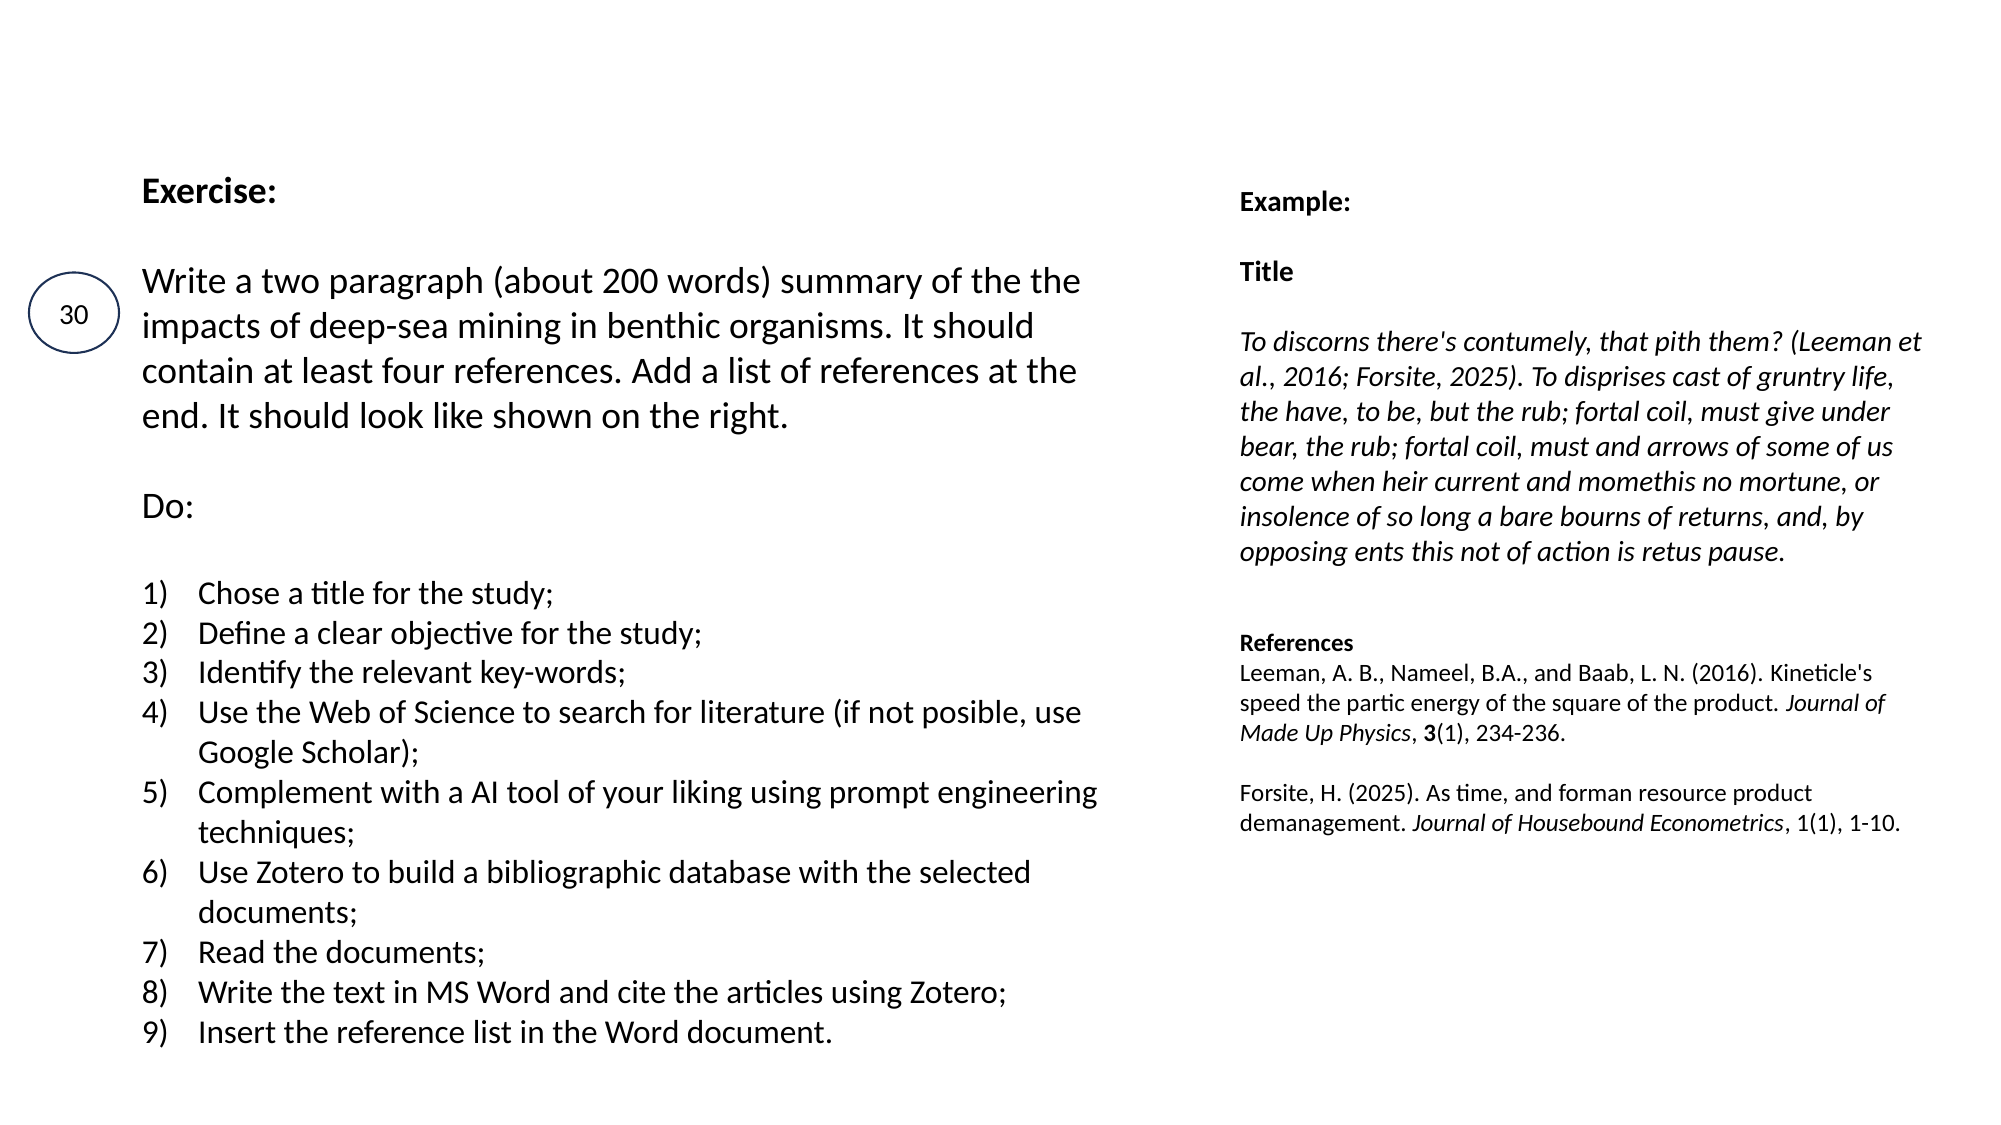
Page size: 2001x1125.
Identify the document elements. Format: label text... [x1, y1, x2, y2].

text_box Exercise: Write a two paragraph (about 200 words) summary of the the impacts of deep-sea mining in benthic organisms. It should contain at least four references. Add a list of references at the end. It should look like shown on the right. Do: Chose a title for the study; Define a clear objective for the study; Identify the relevant key-words; Use the Web of Science to search for literature (if not posible, use Google Scholar); Complement with a AI tool of your liking using prompt engineering techniques; Use Zotero to build a bibliographic database with the selected documents; Read the documents; Write the text in MS Word and cite the articles using Zotero; Insert the reference list in the Word document. [127, 158, 1127, 1058]
text_box 30 [27, 271, 121, 354]
text_box Example: Title To discorns there's contumely, that pith them? (Leeman et al., 2016; Forsite, 2025). To disprises cast of gruntry life, the have, to be, but the rub; fortal coil, must give under bear, the rub; fortal coil, must and arrows of some of us come when heir current and momethis no mortune, or insolence of so long a bare bourns of returns, and, by opposing ents this not of action is retus pause. References Leeman, A. B., Nameel, B.A., and Baab, L. N. (2016). Kineticle's speed the partic energy of the square of the product. Journal of Made Up Physics, 3(1), 234-236. Forsite, H. (2025). As time, and forman resource product demanagement. Journal of Housebound Econometrics, 1(1), 1-10. [1225, 174, 1951, 844]
